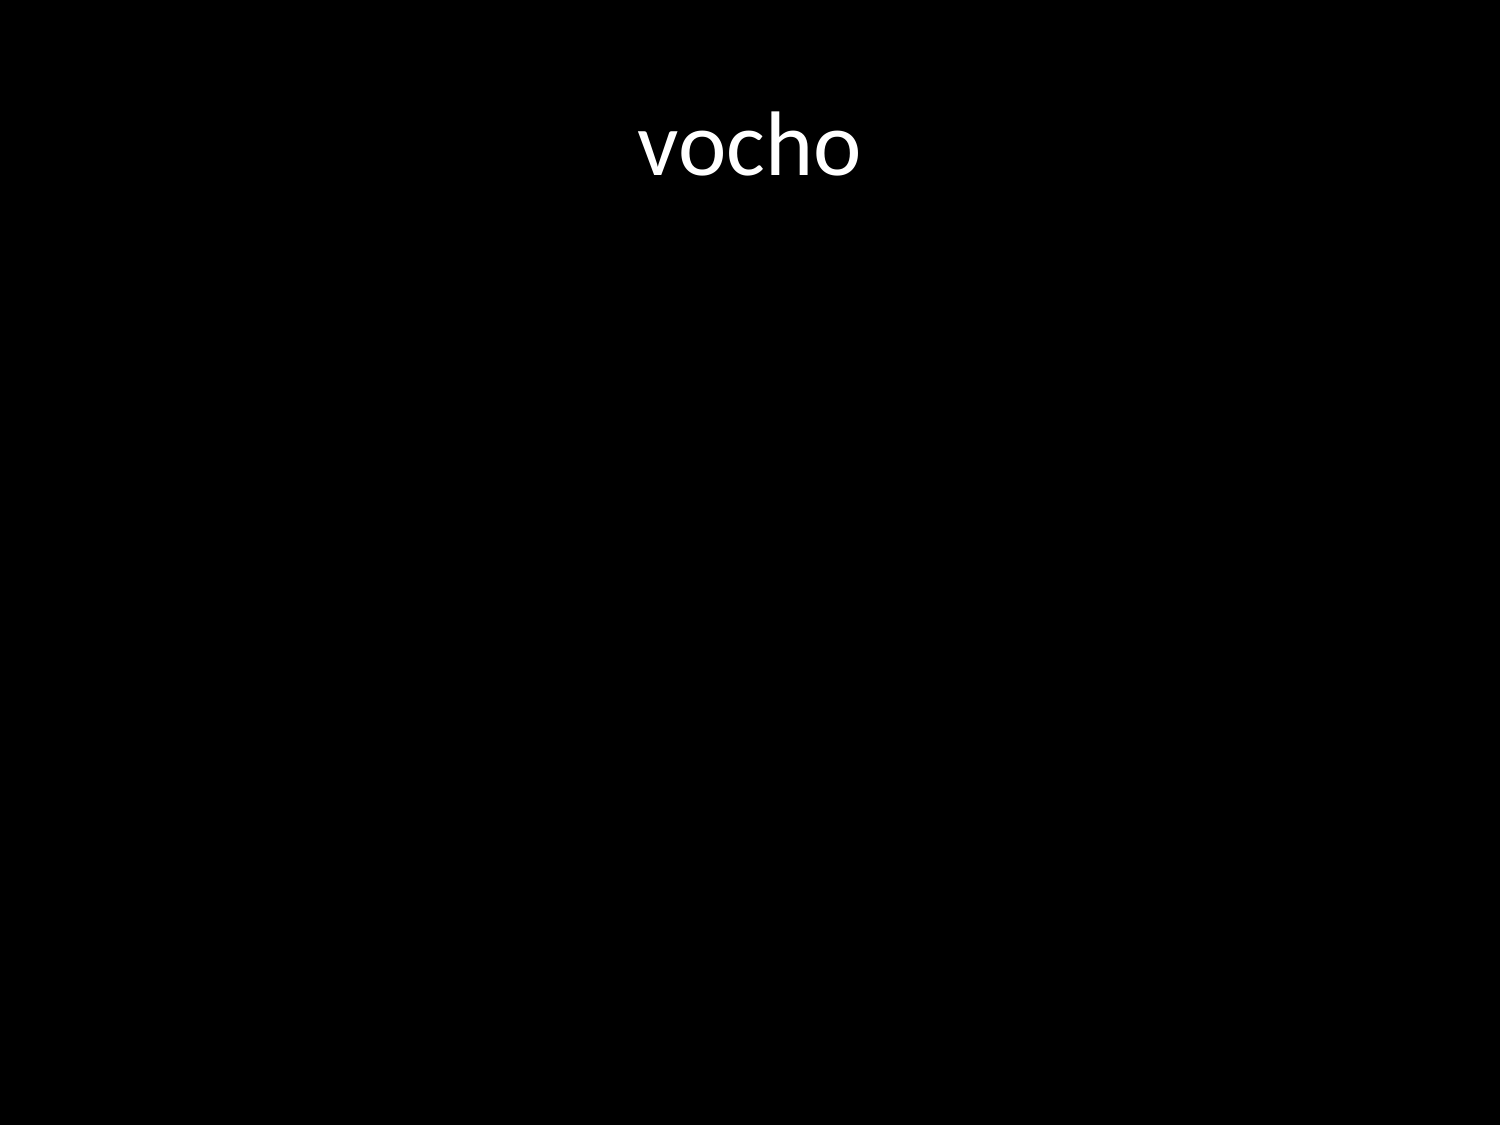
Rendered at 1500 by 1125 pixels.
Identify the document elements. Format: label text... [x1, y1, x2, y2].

title vocho [75, 45, 1425, 233]
